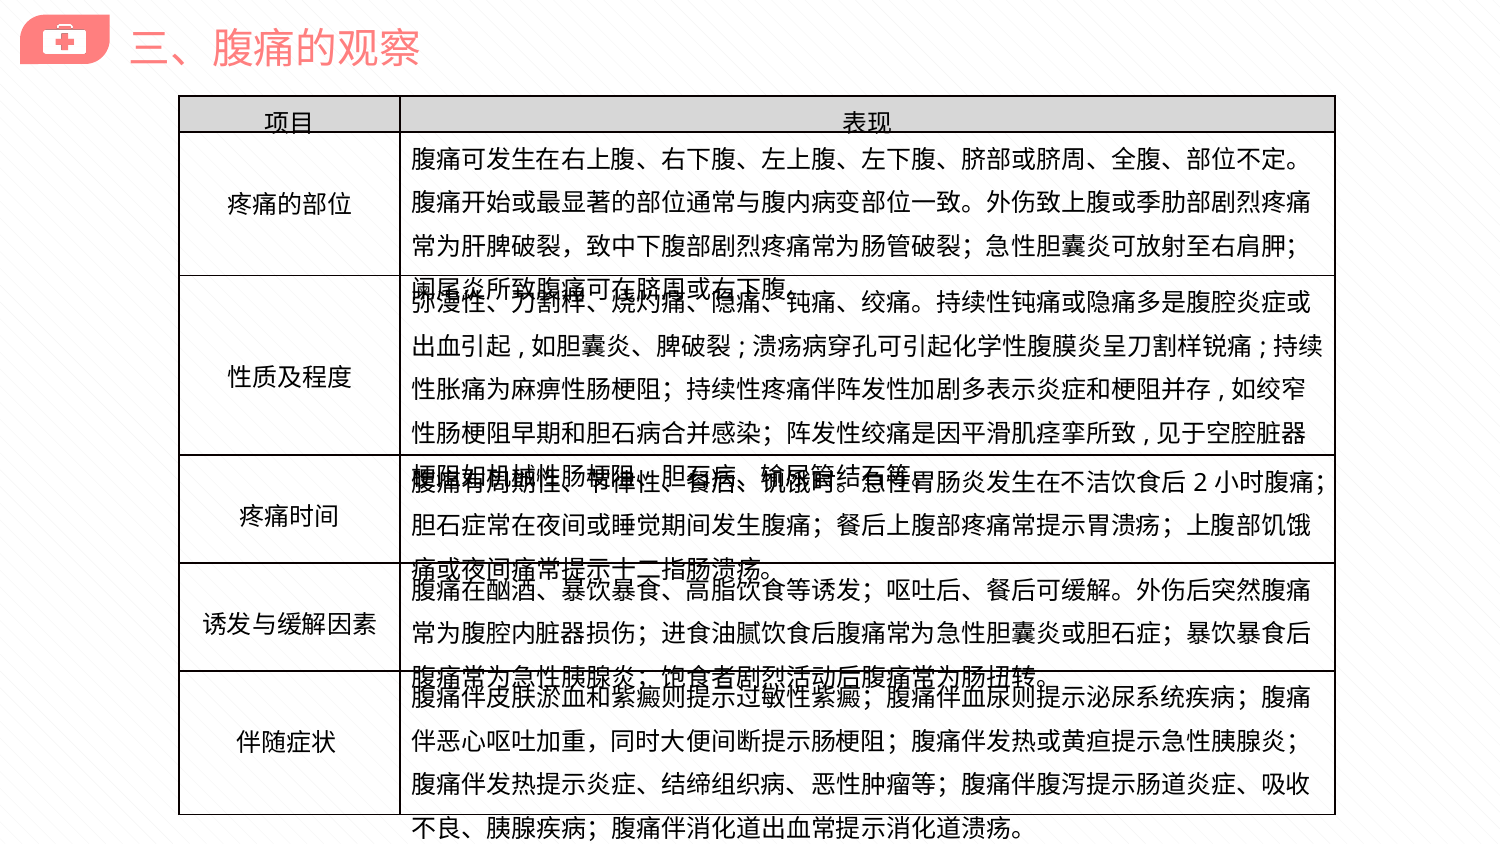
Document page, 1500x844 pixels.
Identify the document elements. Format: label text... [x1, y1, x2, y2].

table_cell 疼痛的部位 [180, 133, 399, 275]
table_header 表现 [401, 97, 1334, 131]
table_cell 腹痛伴皮肤淤血和紫癜则提示过敏性紫癜；腹痛伴血尿则提示泌尿系统疾病；腹痛伴恶心呕吐加重，同时大便间断提示肠梗阻；腹痛伴发热或黄疸提示急性胰腺炎；腹痛伴发热提示炎症、结缔组织病、恶性肿瘤等；腹痛伴腹泻提示肠道炎症、吸收不良、胰腺疾病；腹痛伴消化道出血常提示消化道溃疡。 [401, 672, 1334, 814]
table_cell 性质及程度 [180, 276, 399, 454]
table_cell 诱发与缓解因素 [180, 564, 399, 670]
table_cell 腹痛可发生在右上腹、右下腹、左上腹、左下腹、脐部或脐周、全腹、部位不定。腹痛开始或最显著的部位通常与腹内病变部位一致。外伤致上腹或季肋部剧烈疼痛常为肝脾破裂，致中下腹部剧烈疼痛常为肠管破裂；急性胆囊炎可放射至右肩胛；阑尾炎所致腹痛可在脐周或右下腹。 [401, 133, 1334, 275]
table_cell 疼痛时间 [180, 456, 399, 562]
table_cell 腹痛有周期性、节律性、餐后、饥饿时。急性胃肠炎发生在不洁饮食后2小时腹痛；胆石症常在夜间或睡觉期间发生腹痛；餐后上腹部疼痛常提示胃溃疡；上腹部饥饿痛或夜间痛常提示十二指肠溃疡。 [401, 456, 1334, 562]
table_header 项目 [180, 97, 399, 131]
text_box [19, 14, 863, 81]
table_cell 腹痛在酗酒、暴饮暴食、高脂饮食等诱发；呕吐后、餐后可缓解。外伤后突然腹痛常为腹腔内脏器损伤；进食油腻饮食后腹痛常为急性胆囊炎或胆石症；暴饮暴食后腹痛常为急性胰腺炎；饱食者剧烈活动后腹痛常为肠扭转。 [401, 564, 1334, 670]
table_cell 伴随症状 [180, 672, 399, 814]
table_cell 弥漫性、刀割样、烧灼痛、隐痛、钝痛、绞痛。持续性钝痛或隐痛多是腹腔炎症或出血引起,如胆囊炎、脾破裂;溃疡病穿孔可引起化学性腹膜炎呈刀割样锐痛;持续性胀痛为麻痹性肠梗阻；持续性疼痛伴阵发性加剧多表示炎症和梗阻并存,如绞窄性肠梗阻早期和胆石病合并感染；阵发性绞痛是因平滑肌痉挛所致,见于空腔脏器梗阻如机械性肠梗阻、胆石病、输尿管结石等。 [401, 276, 1334, 454]
